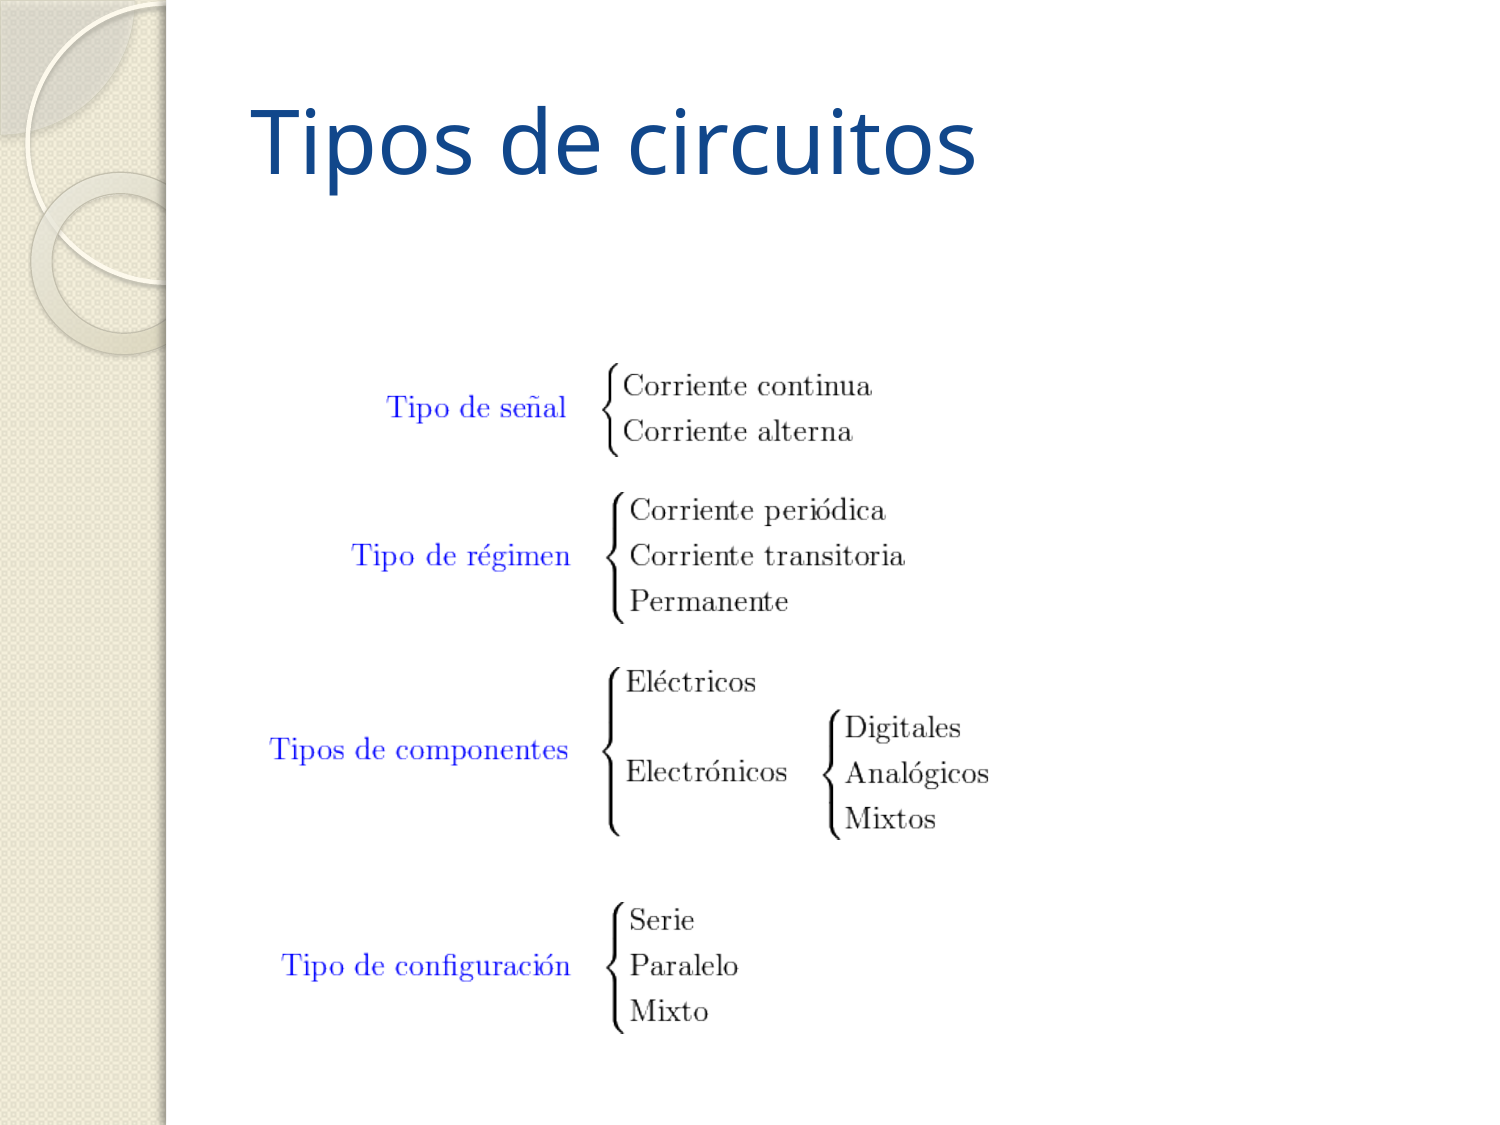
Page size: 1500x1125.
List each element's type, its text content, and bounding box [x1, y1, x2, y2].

title Tipos de circuitos [235, 45, 1466, 233]
picture [269, 667, 991, 840]
picture [280, 902, 740, 1034]
picture [386, 362, 872, 458]
picture [351, 491, 905, 624]
text_box Clasificación Los circuitos eléctricos se clasifican de la siguiente forma: [492, 0, 1008, 185]
